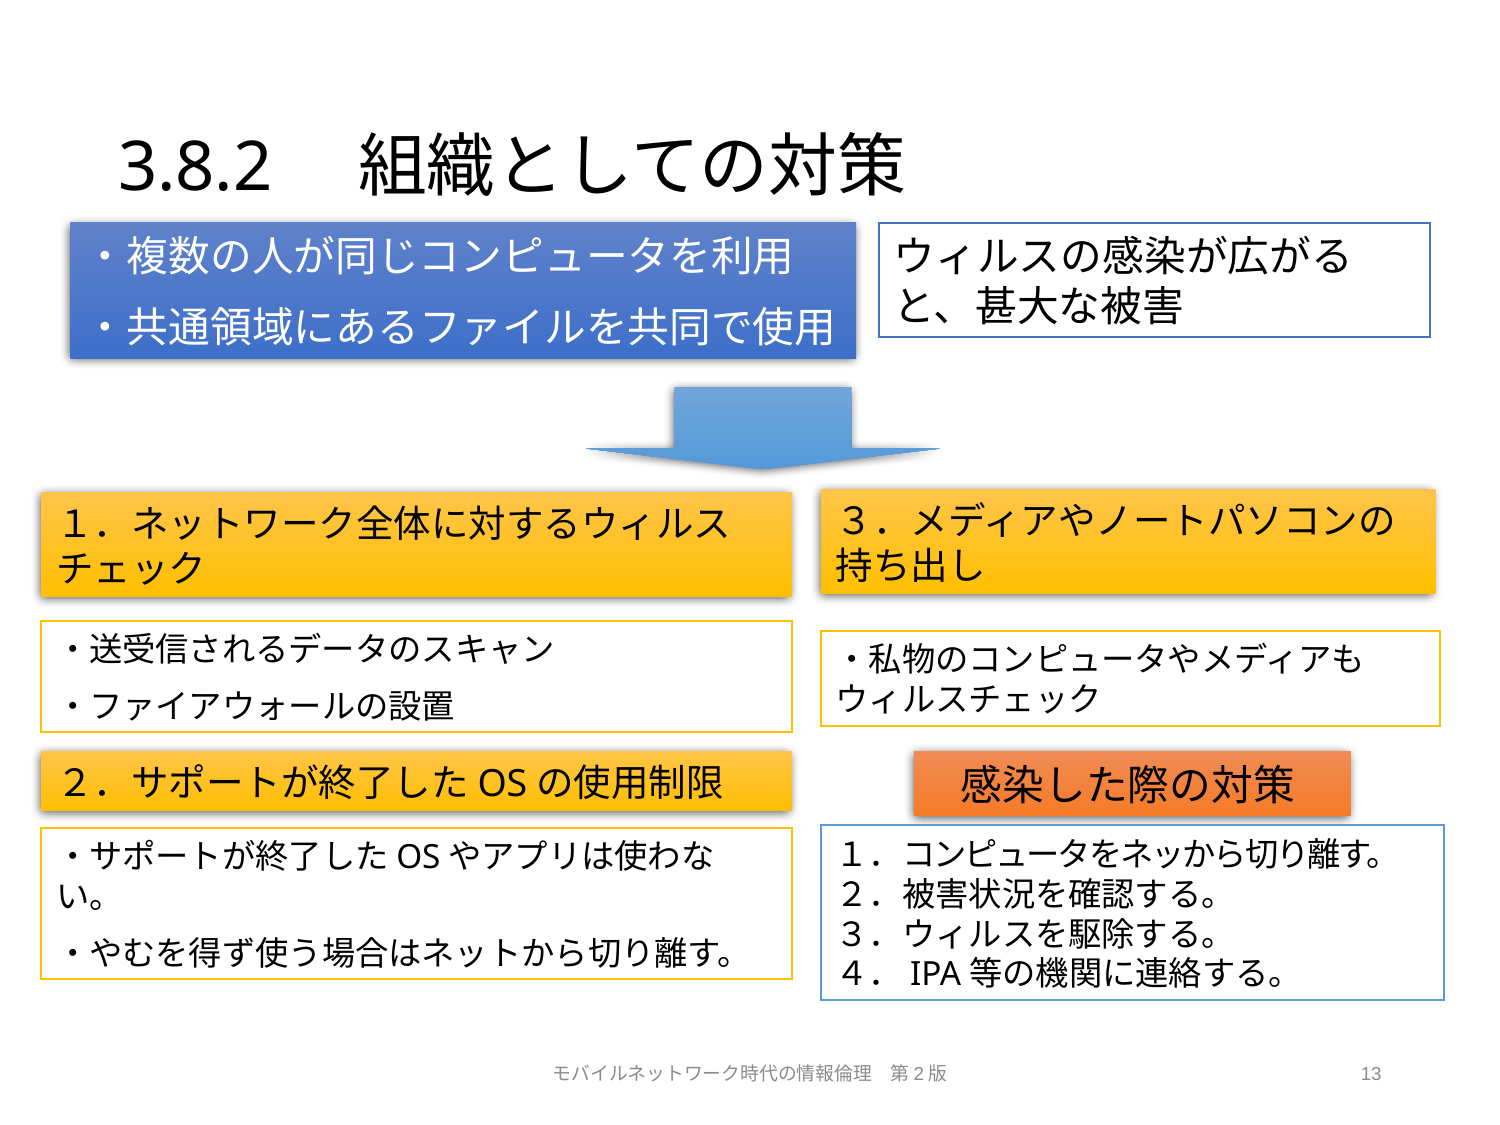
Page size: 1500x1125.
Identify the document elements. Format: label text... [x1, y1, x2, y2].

footer モバイルネットワーク時代の情報倫理 第2版 [496, 1042, 1004, 1103]
text_box ２．サポートが終了したOSの使用制限 [41, 751, 793, 811]
title 3.8.2 組織としての対策 [103, 59, 1397, 278]
text_box ３．メディアやノートパソコンの持ち出し [820, 489, 1436, 594]
text_box ・サポートが終了したOSやアプリは使わない。 ・やむを得ず使う場合はネットから切り離す。 [40, 827, 793, 980]
text_box ・複数の人が同じコンピュータを利用 ・共通領域にあるファイルを共同で使用 [70, 222, 857, 359]
text_box 感染した際の対策 [913, 751, 1351, 816]
text_box ウィルスの感染が広がると、甚大な被害 [878, 222, 1431, 338]
text_box ・送受信されるデータのスキャン ・ファイアウォールの設置 [40, 620, 793, 733]
text_box １．コンピュータをネッから切り離す。 ２．被害状況を確認する。 ３．ウィルスを駆除する。 ４．IPA等の機関に連絡する。 [820, 824, 1445, 1001]
slide_number 13 [1059, 1042, 1397, 1103]
text_box １．ネットワーク全体に対するウィルスチェック [41, 492, 793, 597]
text_box [585, 386, 941, 470]
text_box ・私物のコンピュータやメディアもウィルスチェック [820, 630, 1441, 727]
